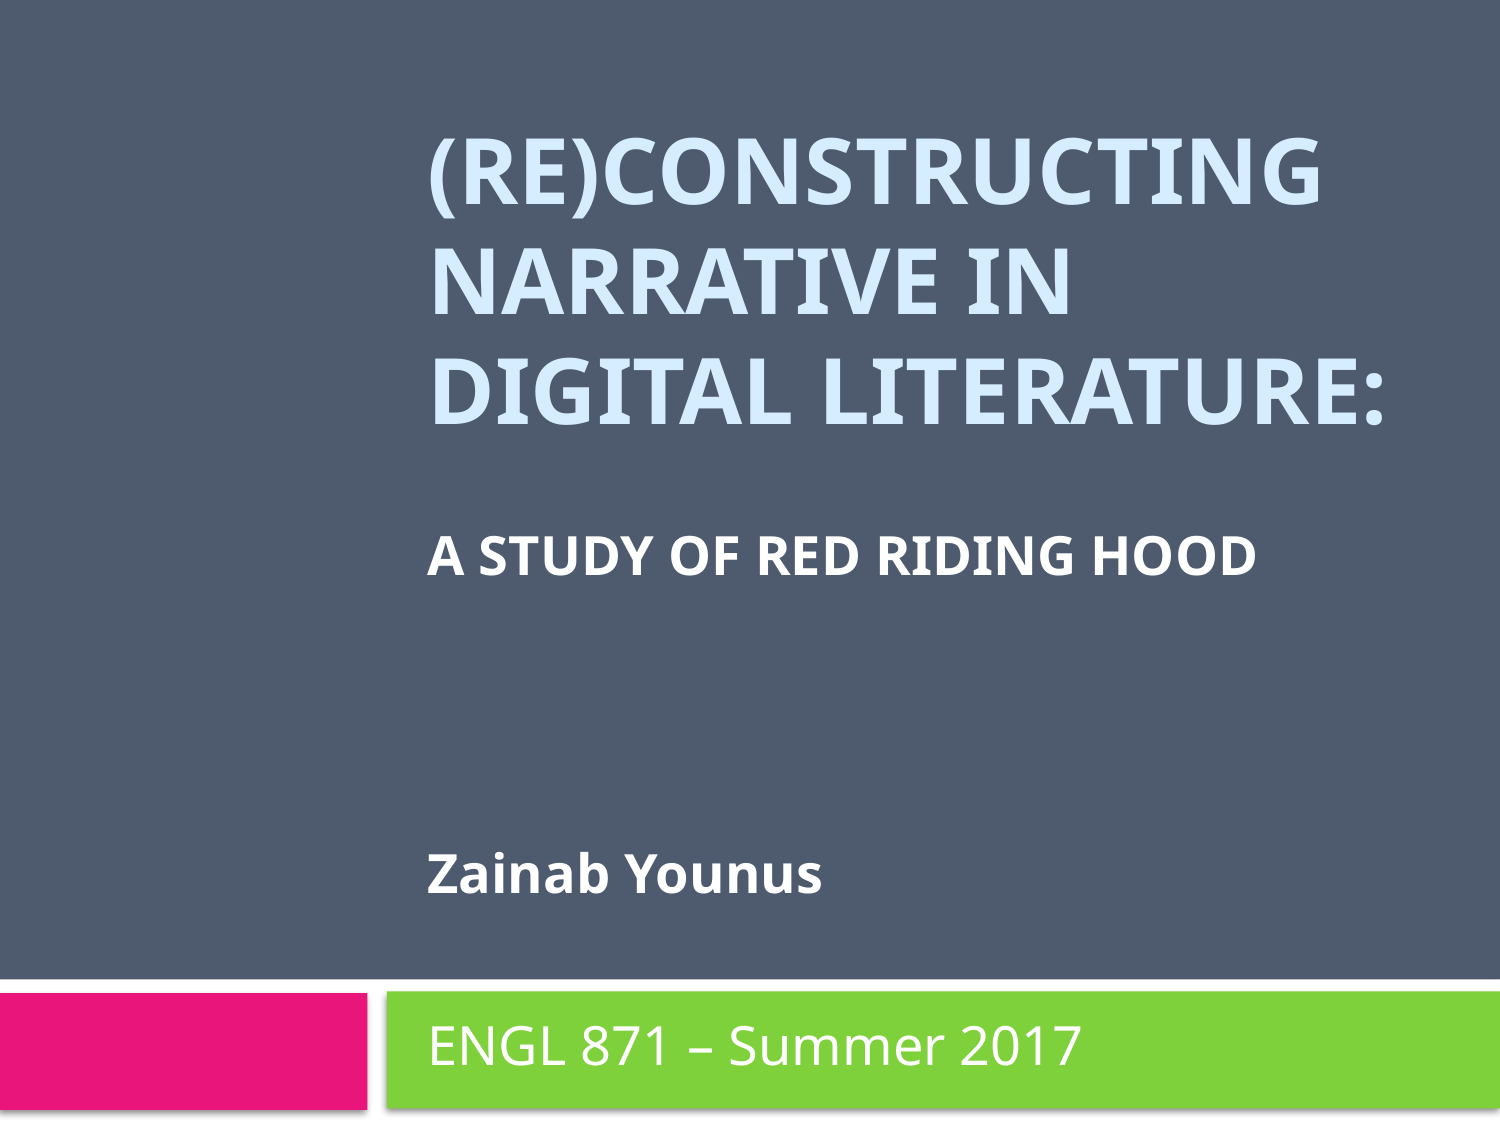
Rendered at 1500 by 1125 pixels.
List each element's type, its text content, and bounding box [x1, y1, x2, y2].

title (RE)CONSTRUCTING NARRATIVE IN DIGITAL LITERATURE: [412, 37, 1475, 450]
subtitle A STUDY OF RED RIDING HOOD Zainab Younus [412, 462, 1500, 963]
text_box ENGL 871 – Summer 2017 [412, 999, 1500, 1088]
